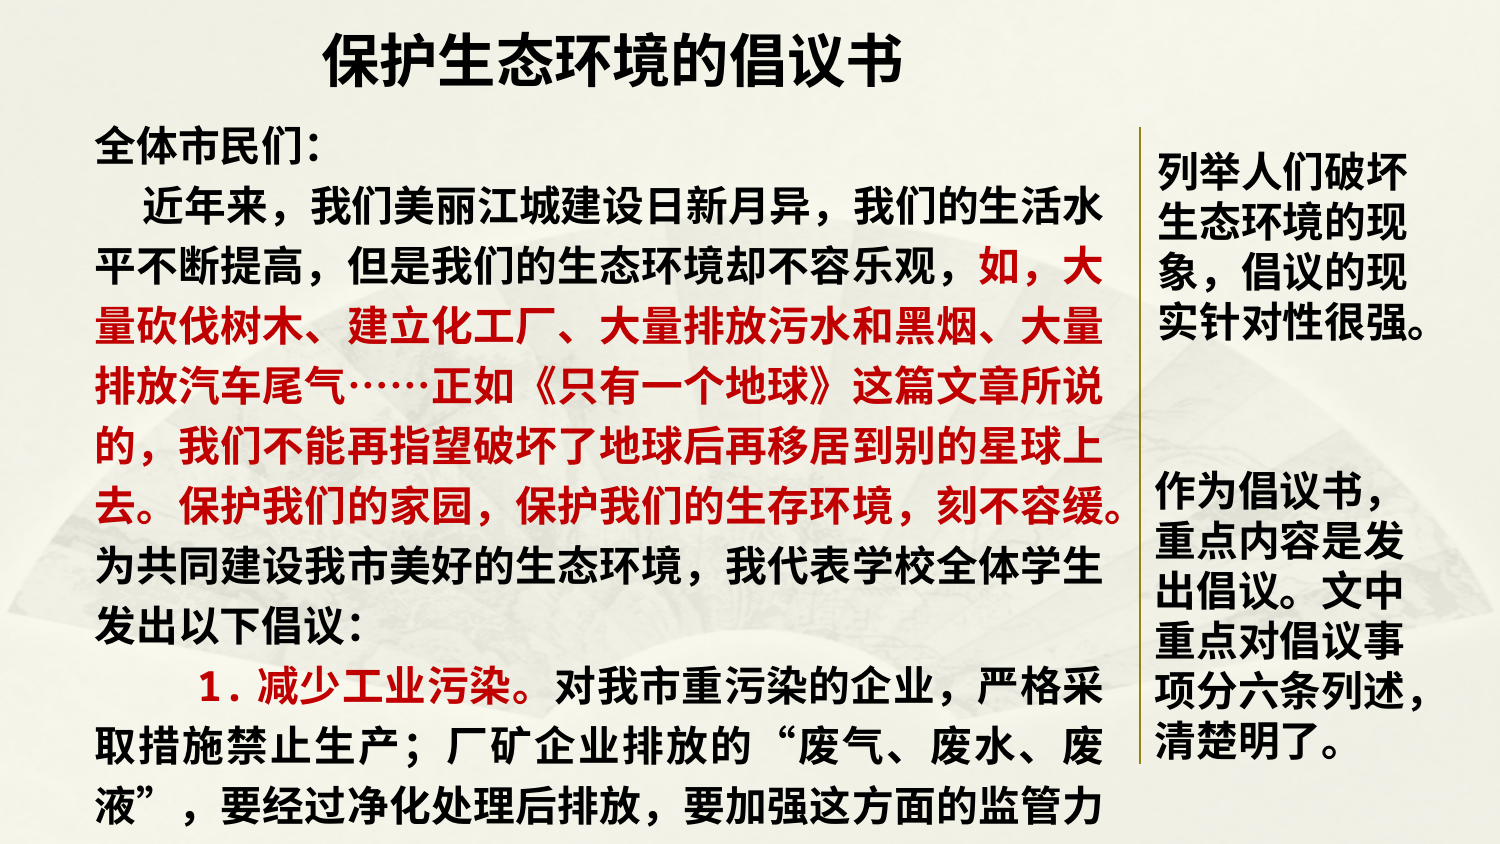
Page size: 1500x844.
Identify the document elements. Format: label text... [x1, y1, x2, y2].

text_box 全体市民们： 近年来，我们美丽江城建设日新月异，我们的生活水平不断提高，但是我们的生态环境却不容乐观，如，大量砍伐树木、建立化工厂、大量排放污水和黑烟、大量排放汽车尾气……正如《只有一个地球》这篇文章所说的，我们不能再指望破坏了地球后再移居到别的星球上去。保护我们的家园，保护我们的生存环境，刻不容缓。为共同建设我市美好的生态环境，我代表学校全体学生发出以下倡议： 1.减少工业污染。对我市重污染的企业，严格采取措施禁止生产；厂矿企业排放的“废气、废水、废液”，要经过净化处理后排放，要加强这方面的监管力度。 [79, 102, 1120, 844]
text_box 保护生态环境的倡议书 [106, 17, 1120, 102]
text_box 作为倡议书，重点内容是发出倡议。文中重点对倡议事项分六条列述，清楚明了。 [1139, 457, 1436, 773]
text_box 列举人们破坏生态环境的现象，倡议的现实针对性很强。 [1144, 138, 1438, 354]
